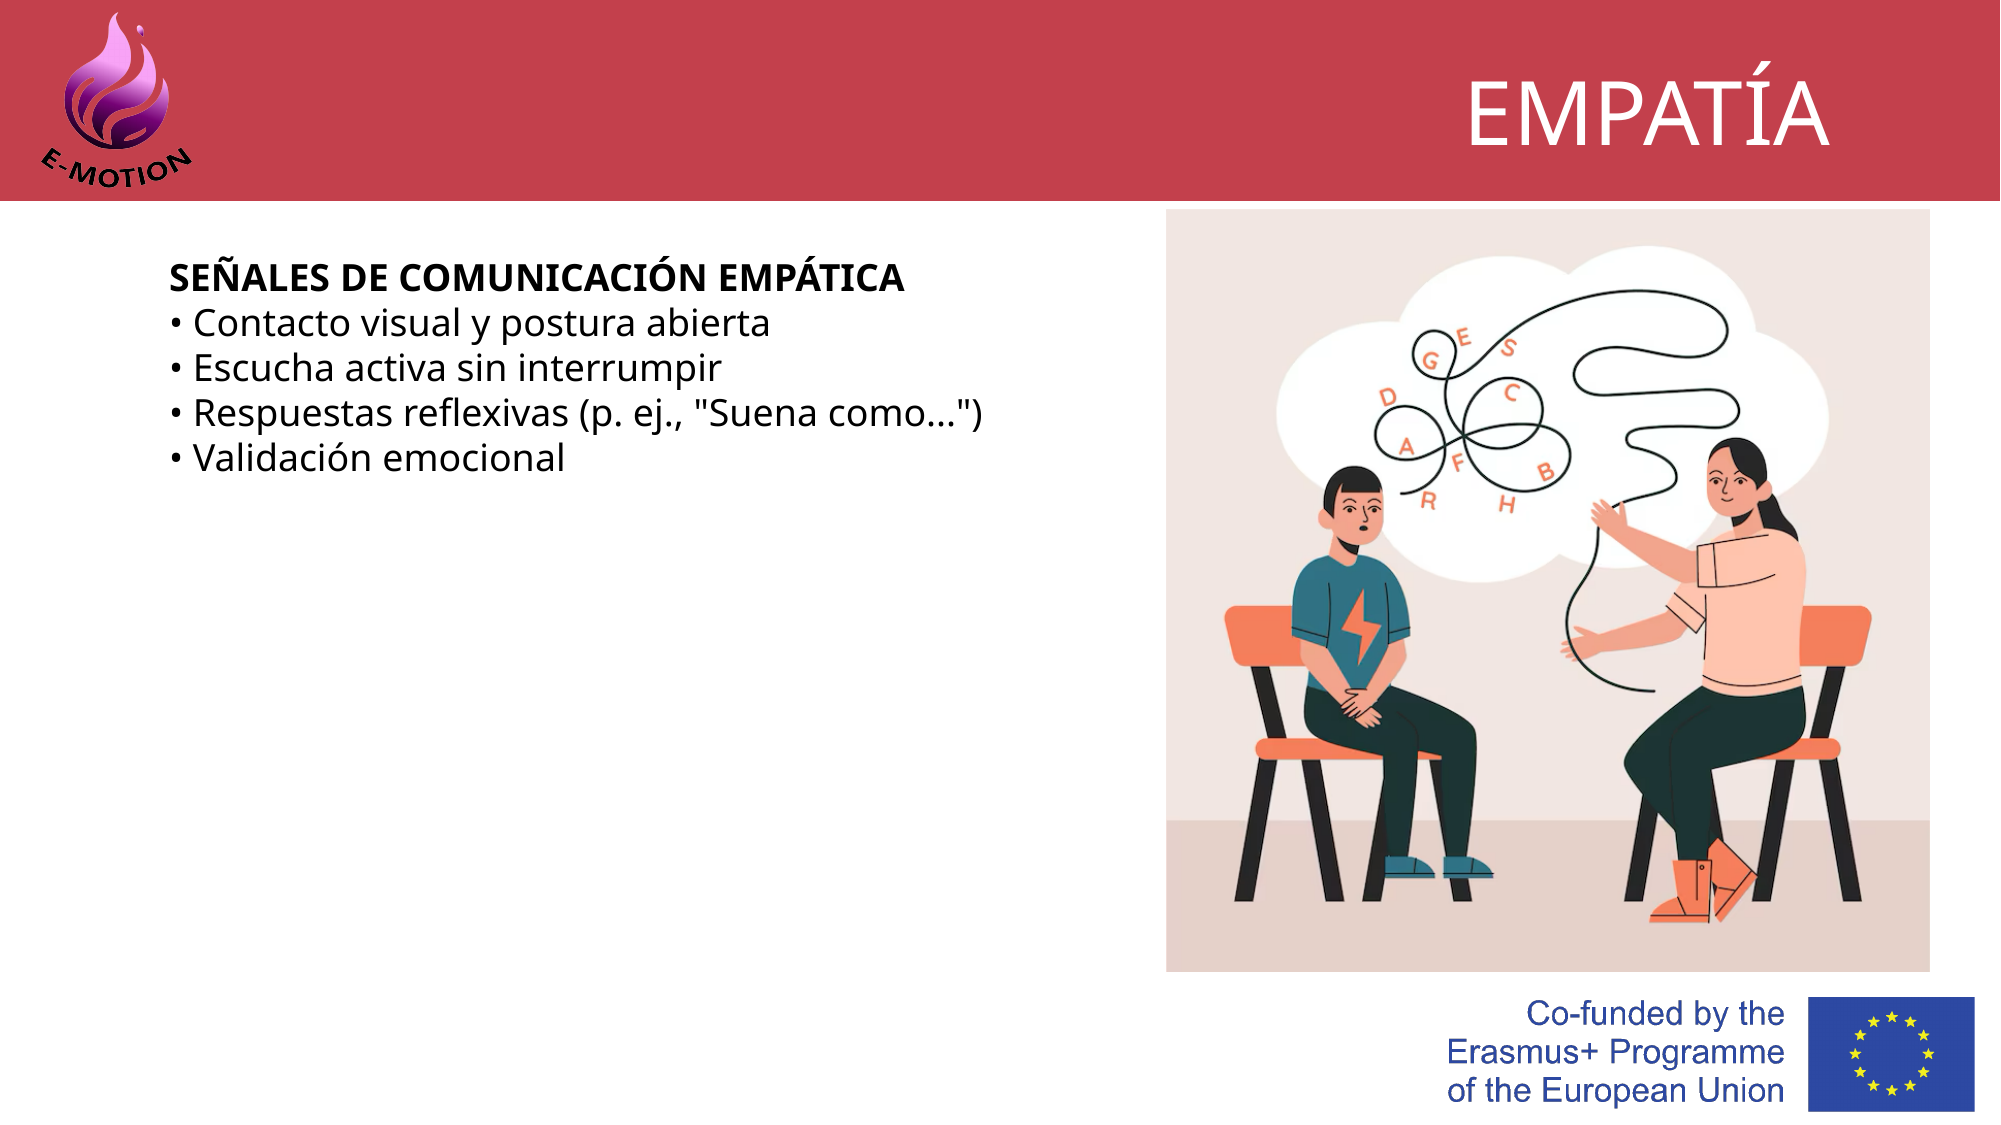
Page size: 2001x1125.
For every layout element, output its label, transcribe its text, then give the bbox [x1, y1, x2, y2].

picture [1166, 208, 1930, 973]
picture [0, 0, 253, 247]
text_box SEÑALES DE COMUNICACIÓN EMPÁTICA • Contacto visual y postura abierta • Escucha activa sin interrumpir • Respuestas reflexivas (p. ej., "Suena como...") • Validación emocional [154, 246, 1161, 487]
text_box EMPATÍA [587, 48, 1846, 246]
picture [1396, 995, 1975, 1116]
